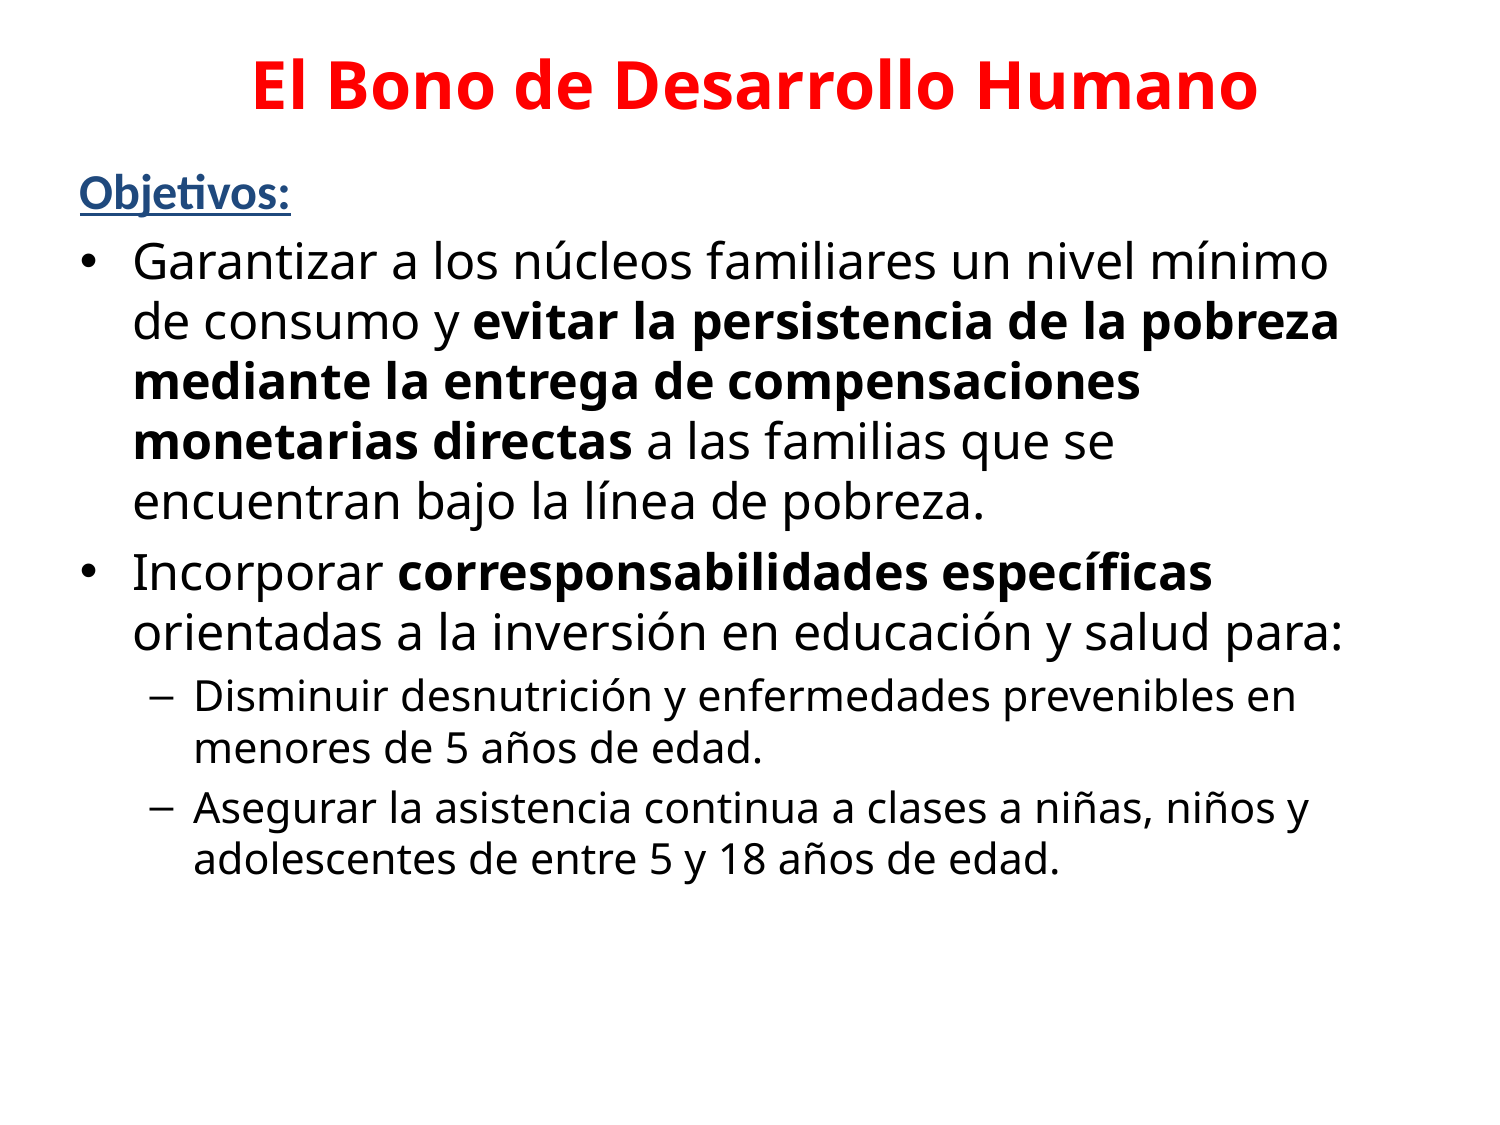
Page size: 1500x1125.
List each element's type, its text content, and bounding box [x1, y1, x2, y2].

list Objetivos: Garantizar a los núcleos familiares un nivel mínimo de consumo y evitar la persistencia de la pobreza mediante la entrega de compensaciones monetarias directas a las familias que se encuentran bajo la línea de pobreza. Incorporar corresponsabilidades específicas orientadas a la inversión en educación y salud para: Disminuir desnutrición y enfermedades prevenibles en menores de 5 años de edad. Asegurar la asistencia continua a clases a niñas, niños y adolescentes de entre 5 y 18 años de edad. [64, 152, 1363, 1003]
text_box El Bono de Desarrollo Humano [81, 35, 1430, 131]
